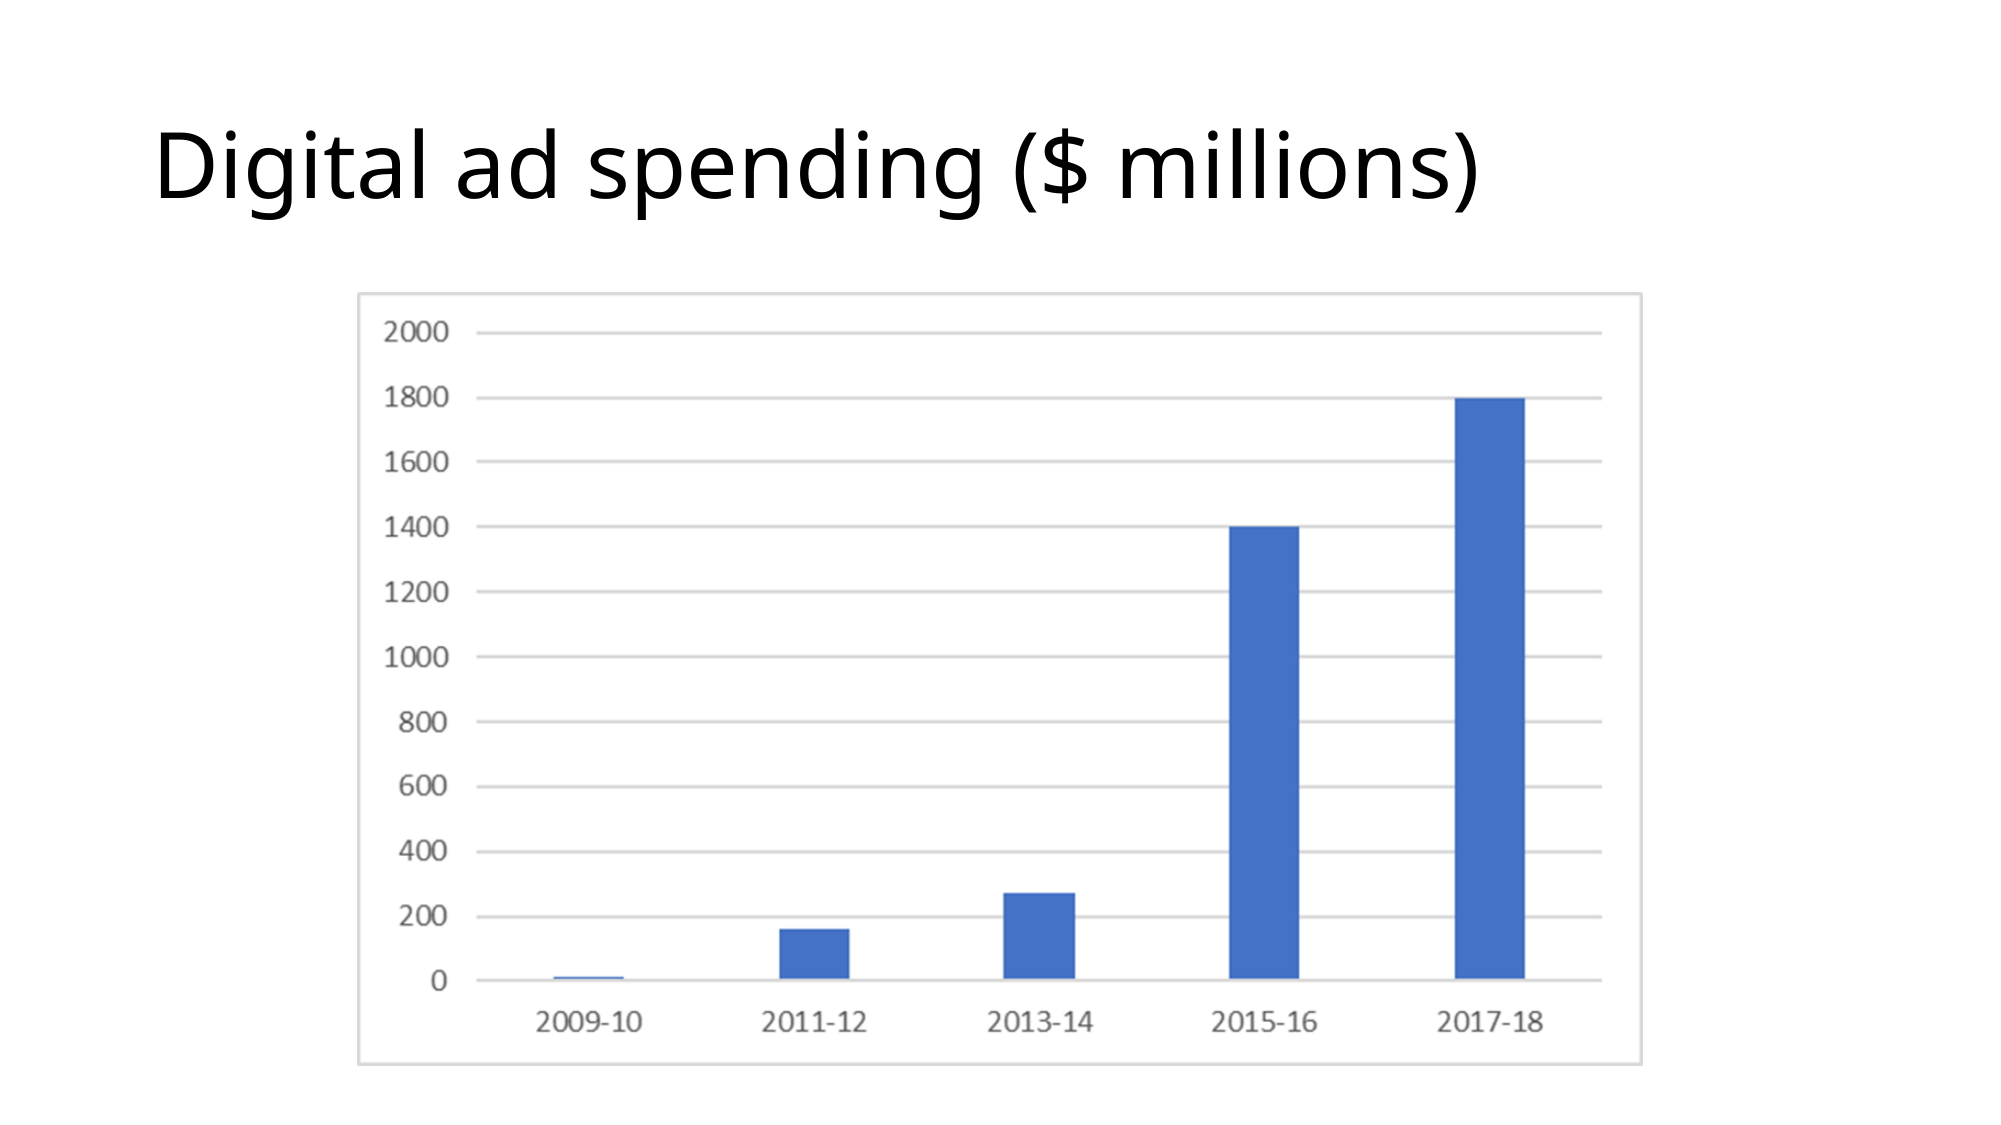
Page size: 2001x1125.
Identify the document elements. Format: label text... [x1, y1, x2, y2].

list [357, 292, 1643, 1066]
title Digital ad spending ($ millions) [137, 59, 1863, 278]
